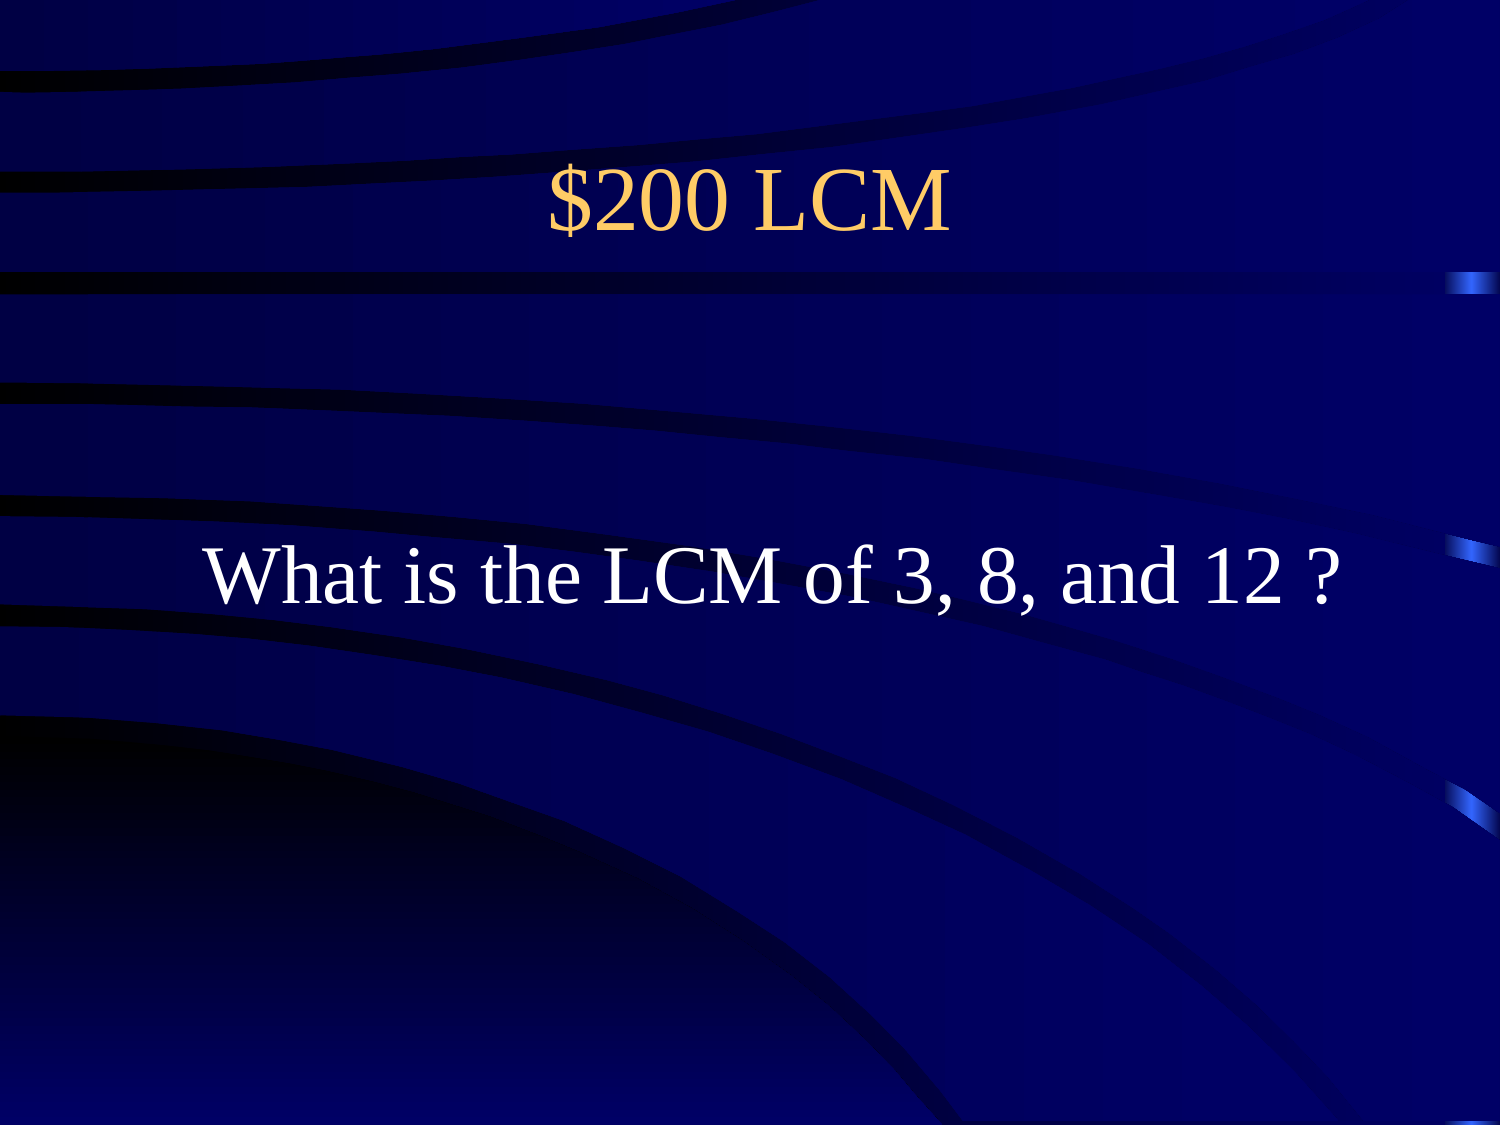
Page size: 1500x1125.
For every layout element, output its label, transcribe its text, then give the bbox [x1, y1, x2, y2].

title $200 LCM [112, 99, 1388, 288]
text_box What is the LCM of 3, 8, and 12 ? [187, 512, 1359, 628]
